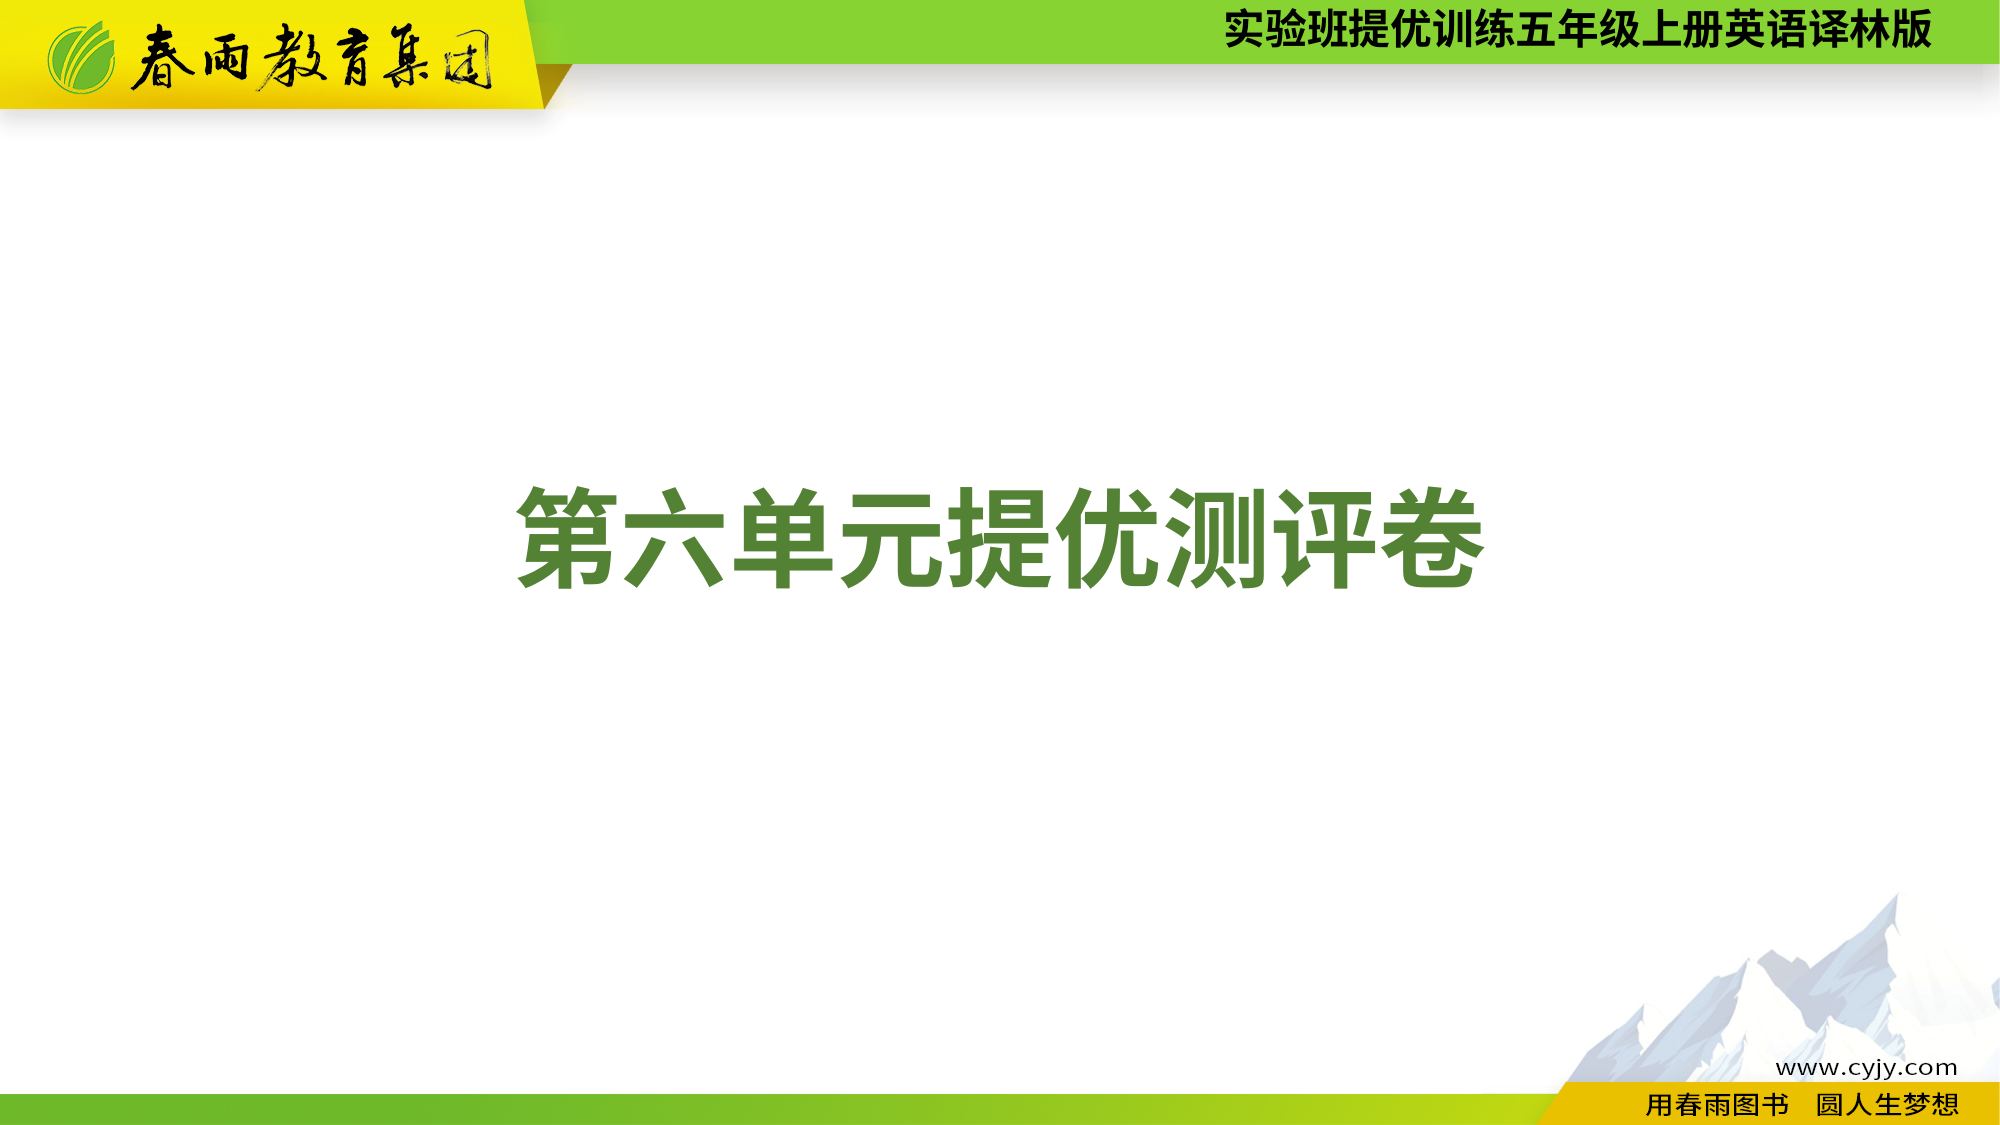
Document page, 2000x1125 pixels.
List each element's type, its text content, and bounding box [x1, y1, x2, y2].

picture [0, 0, 2000, 398]
text_box 第六单元提优测评卷 [0, 398, 2000, 609]
picture [0, 609, 2000, 1125]
